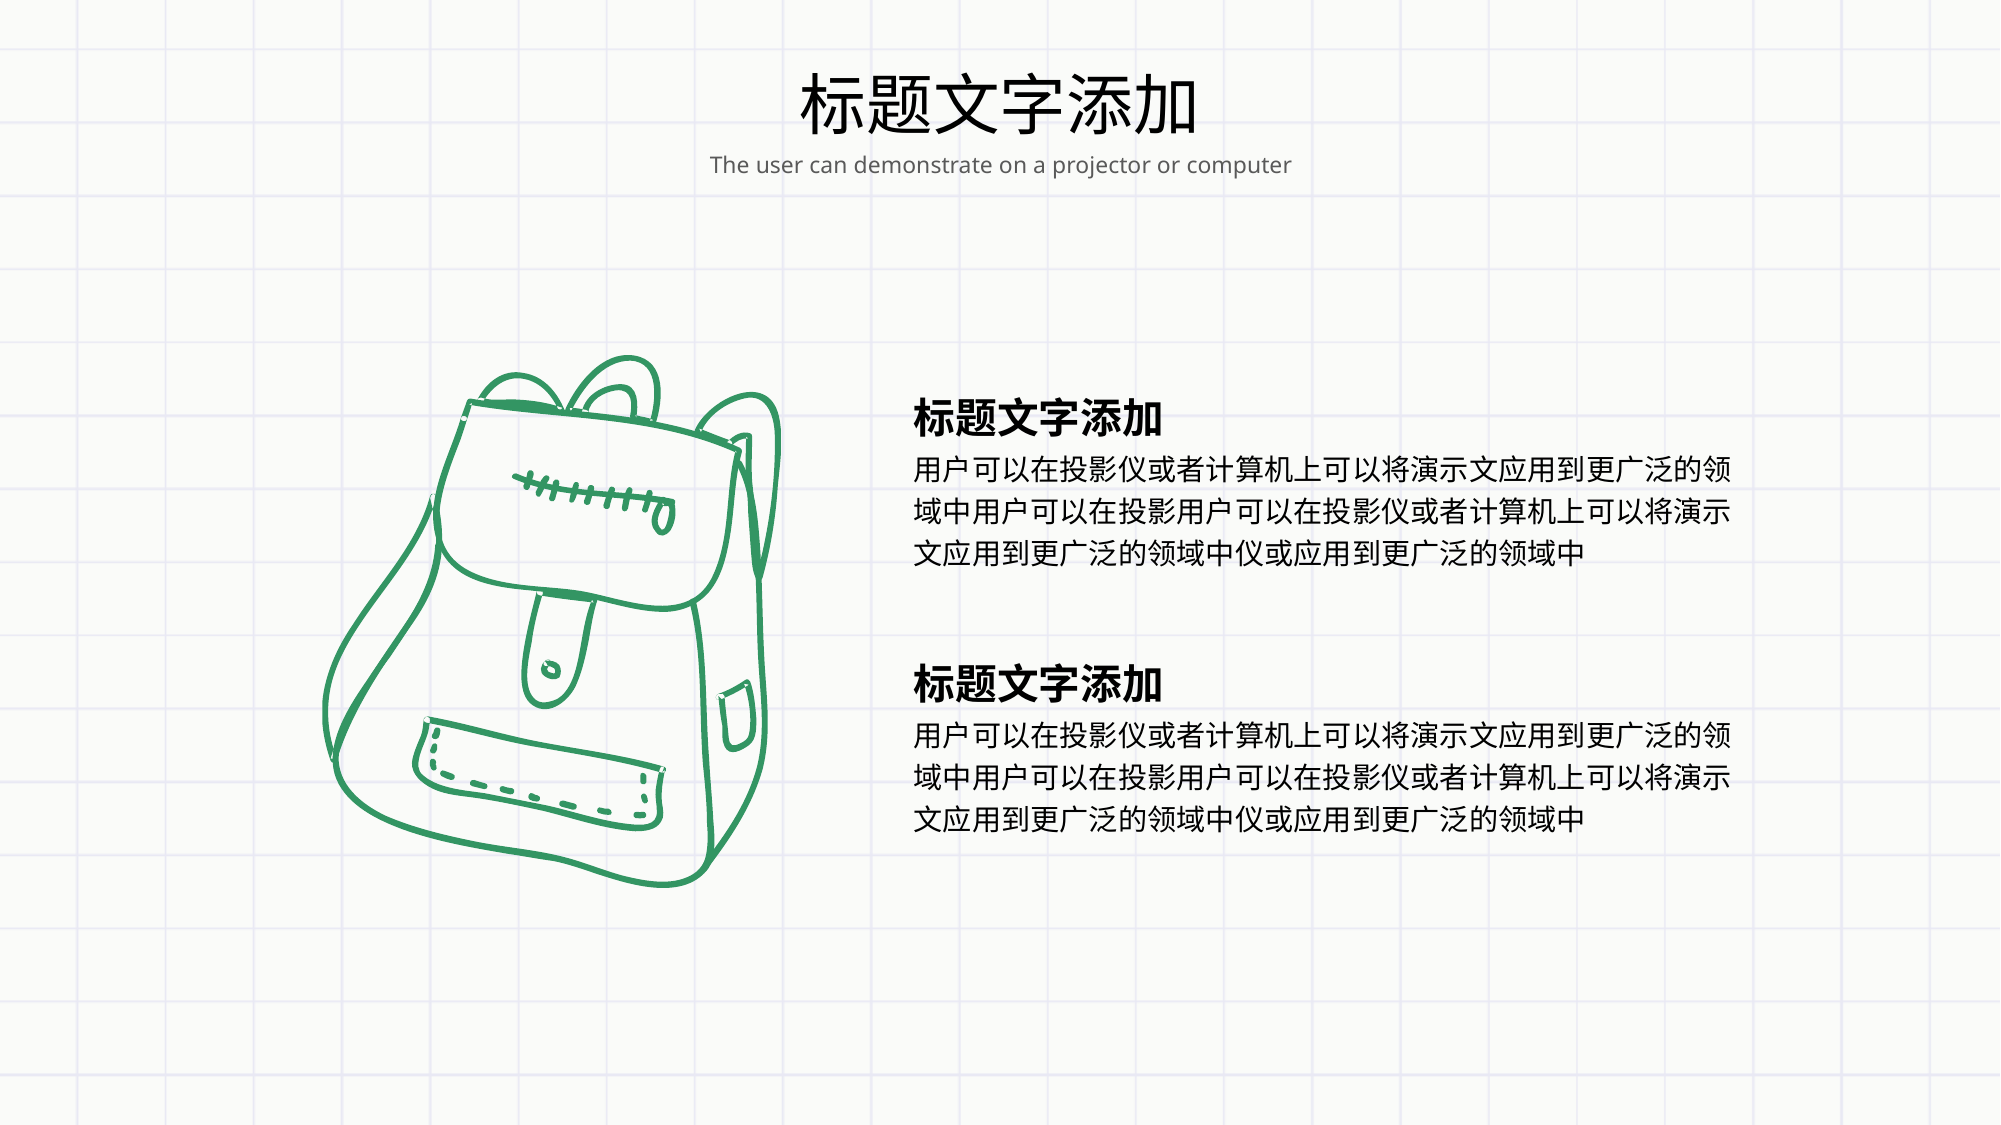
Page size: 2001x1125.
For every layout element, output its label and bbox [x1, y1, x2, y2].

text_box [898, 374, 1767, 580]
text_box [582, 55, 1421, 186]
picture [322, 355, 781, 888]
text_box [898, 640, 1767, 846]
